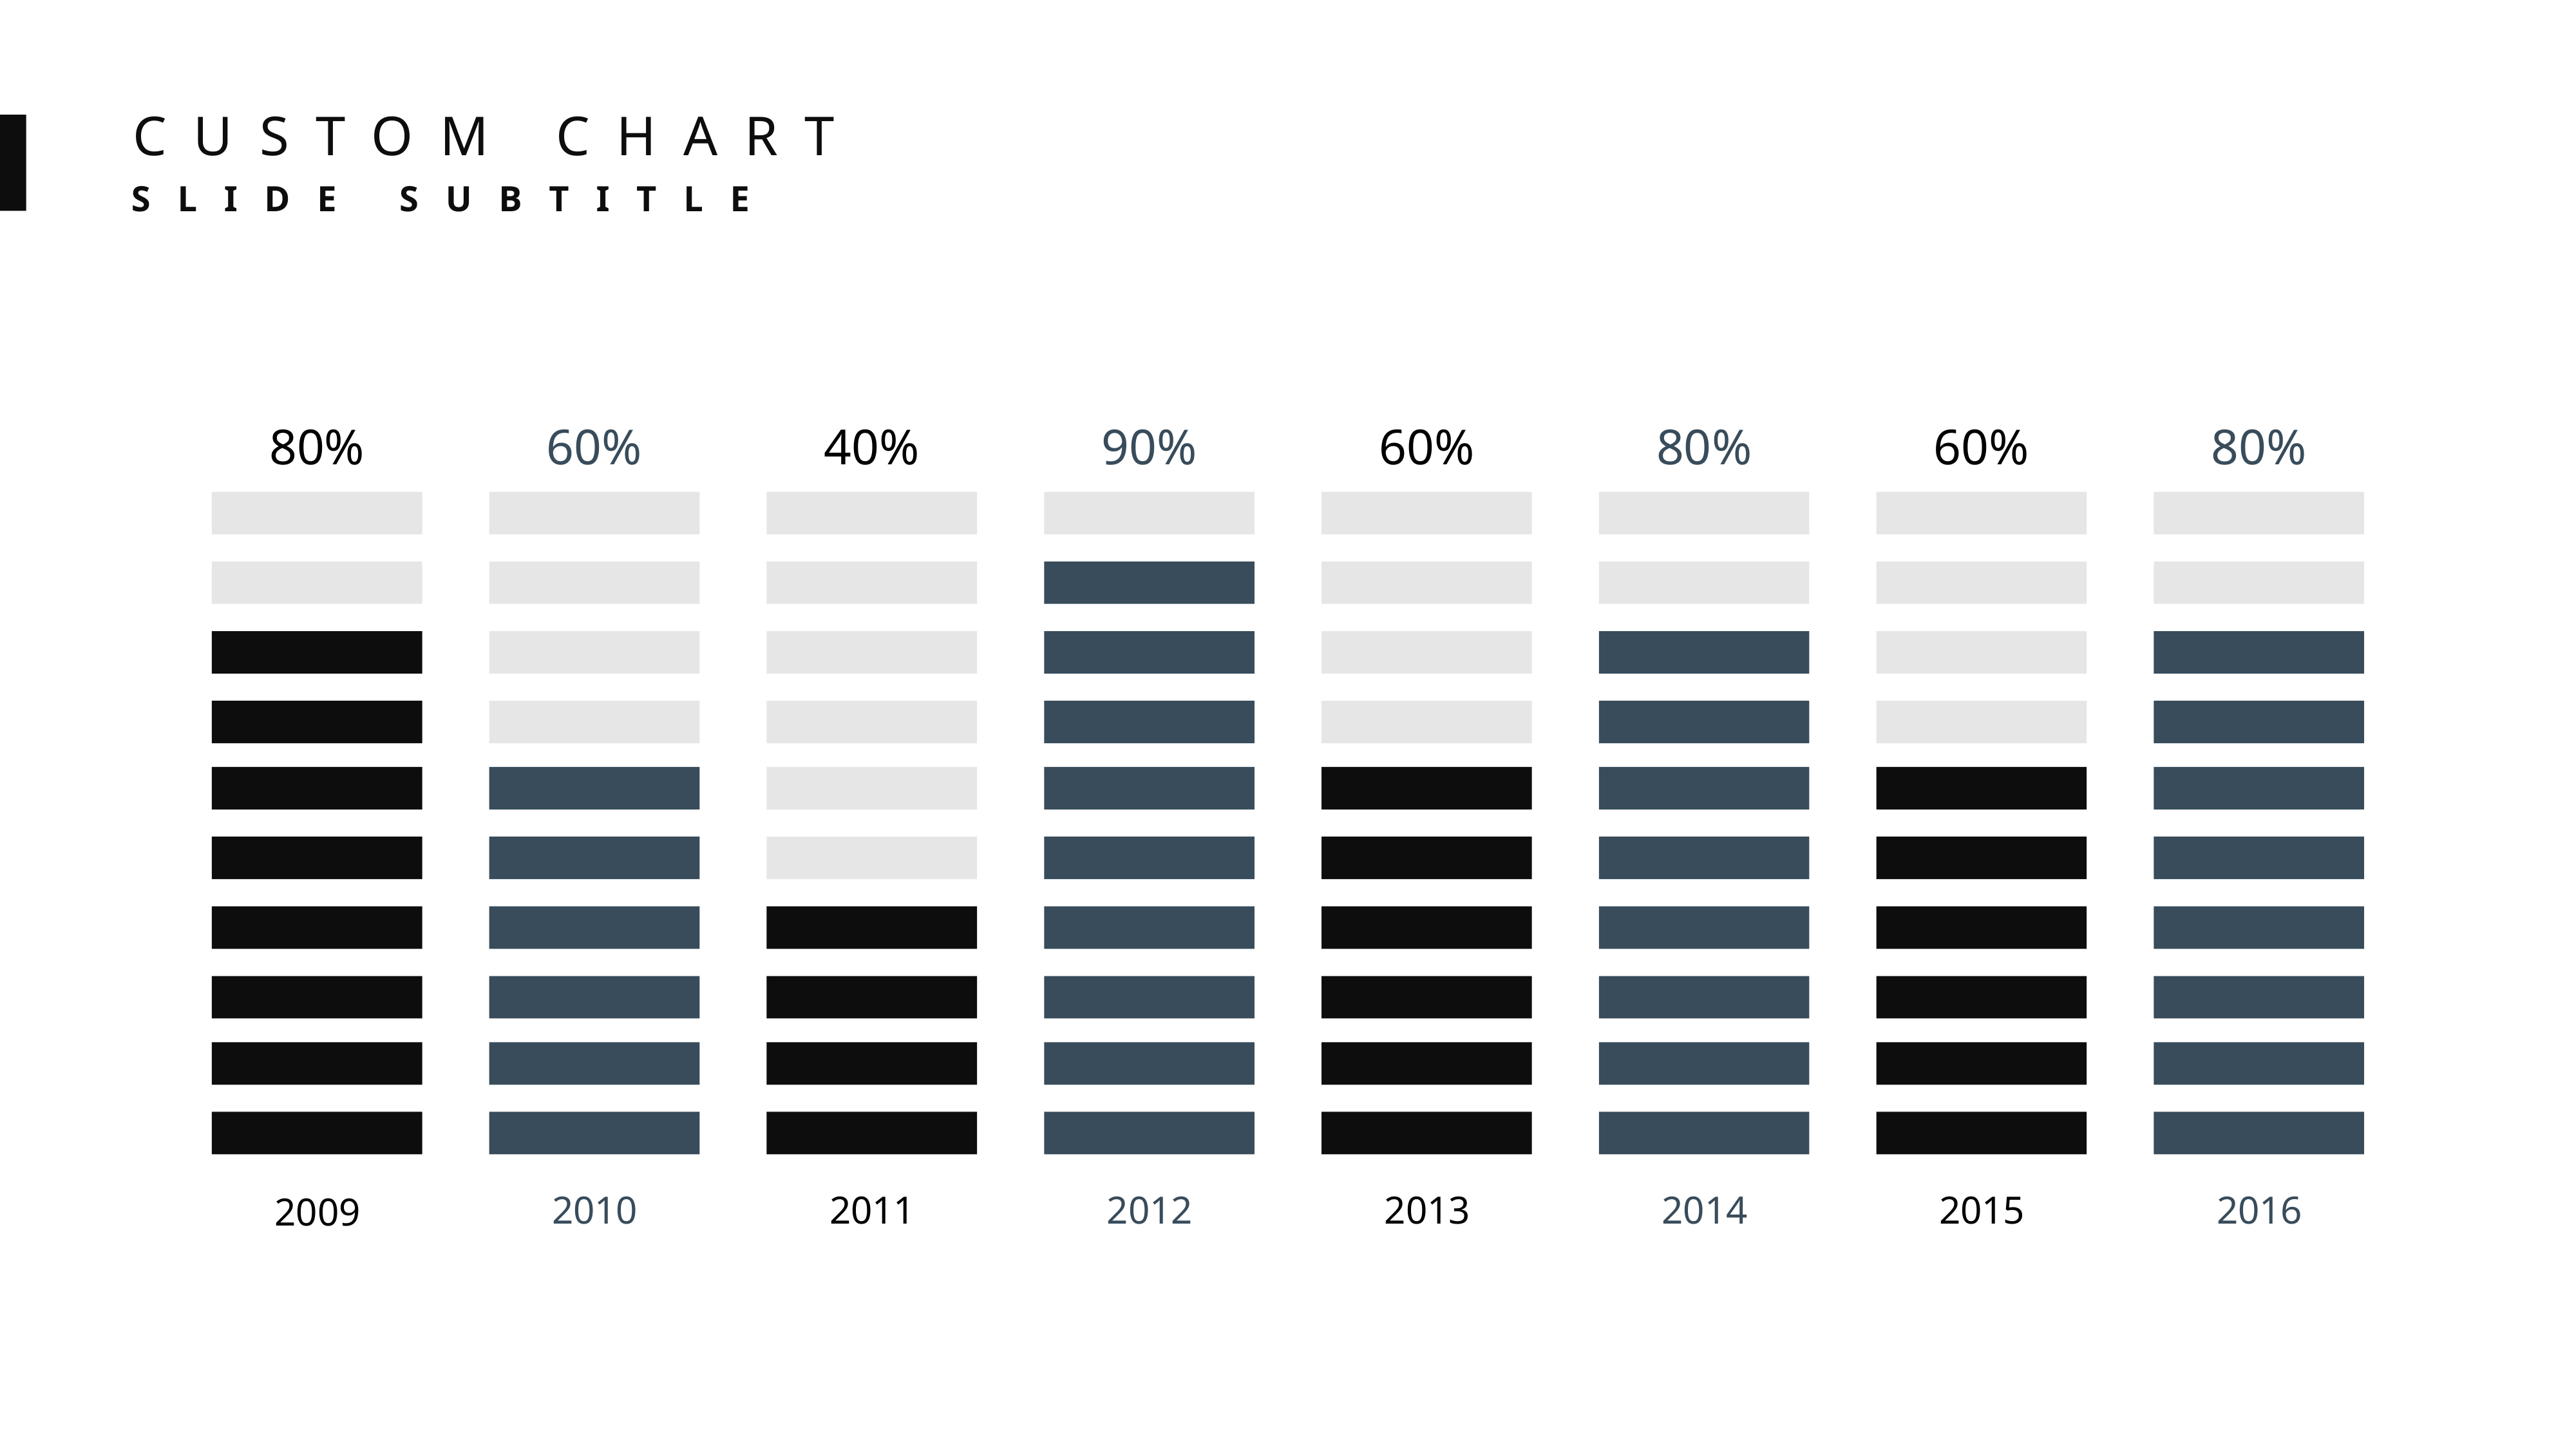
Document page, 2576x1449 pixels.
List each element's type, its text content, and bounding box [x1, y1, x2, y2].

text_box 2013 [1374, 1181, 1480, 1236]
text_box CUSTOM CHART [123, 97, 845, 171]
text_box [489, 766, 700, 810]
text_box [1043, 975, 1255, 1019]
text_box [766, 1111, 978, 1155]
text_box [766, 766, 978, 810]
text_box [1598, 630, 1810, 674]
text_box [211, 700, 423, 744]
text_box [211, 1111, 423, 1155]
text_box [489, 1041, 700, 1085]
text_box [489, 836, 700, 880]
text_box [1598, 700, 1810, 744]
text_box 2014 [1652, 1181, 1757, 1236]
text_box [1043, 630, 1255, 674]
text_box [766, 700, 978, 744]
text_box [1876, 491, 2087, 535]
text_box [766, 1041, 978, 1085]
text_box 60% [1924, 412, 2039, 479]
text_box 2015 [1929, 1181, 2035, 1236]
text_box [1321, 1111, 1533, 1155]
text_box [2153, 766, 2365, 810]
text_box [211, 905, 423, 949]
text_box [1043, 766, 1255, 810]
text_box [1321, 700, 1533, 744]
text_box [1876, 561, 2087, 605]
text_box [1598, 975, 1810, 1019]
text_box [1876, 905, 2087, 949]
text_box [766, 491, 978, 535]
text_box [2153, 836, 2365, 880]
text_box [766, 975, 978, 1019]
text_box [211, 491, 423, 535]
text_box [0, 114, 27, 211]
text_box [1876, 766, 2087, 810]
text_box [1043, 700, 1255, 744]
text_box [489, 630, 700, 674]
text_box [211, 561, 423, 605]
text_box [211, 1041, 423, 1085]
text_box [1876, 975, 2087, 1019]
text_box [1598, 561, 1810, 605]
text_box [489, 561, 700, 605]
text_box [2153, 630, 2365, 674]
text_box 80% [260, 412, 375, 479]
text_box [1876, 1041, 2087, 1085]
text_box [1876, 836, 2087, 880]
text_box [489, 491, 700, 535]
text_box [766, 630, 978, 674]
text_box [211, 766, 423, 810]
text_box [1876, 700, 2087, 744]
text_box SLIDE SUBTITLE [122, 171, 761, 223]
text_box [1043, 836, 1255, 880]
text_box [489, 700, 700, 744]
text_box [1043, 905, 1255, 949]
text_box 40% [814, 412, 929, 479]
text_box 60% [1369, 412, 1484, 479]
text_box [1598, 836, 1810, 880]
text_box 2009 [265, 1184, 370, 1238]
text_box [2153, 905, 2365, 949]
text_box [1321, 975, 1533, 1019]
text_box 2011 [820, 1181, 925, 1236]
text_box [211, 630, 423, 674]
text_box [1598, 905, 1810, 949]
text_box [2153, 1041, 2365, 1085]
text_box [1598, 491, 1810, 535]
text_box 80% [2201, 412, 2316, 479]
text_box [766, 561, 978, 605]
text_box [211, 975, 423, 1019]
text_box 2010 [542, 1181, 648, 1236]
text_box [211, 836, 423, 880]
text_box [489, 975, 700, 1019]
text_box [2153, 975, 2365, 1019]
text_box [1321, 905, 1533, 949]
text_box [2153, 1111, 2365, 1155]
text_box [1321, 491, 1533, 535]
text_box [1321, 561, 1533, 605]
text_box [1876, 630, 2087, 674]
text_box [766, 905, 978, 949]
text_box [1598, 1041, 1810, 1085]
text_box [1321, 766, 1533, 810]
text_box [1043, 1111, 1255, 1155]
text_box [1321, 1041, 1533, 1085]
text_box 80% [1647, 412, 1762, 479]
text_box [766, 836, 978, 880]
text_box 60% [536, 412, 652, 479]
text_box [1598, 766, 1810, 810]
text_box [1598, 1111, 1810, 1155]
text_box [1043, 1041, 1255, 1085]
text_box [1321, 630, 1533, 674]
text_box [2153, 491, 2365, 535]
text_box [489, 905, 700, 949]
text_box 2016 [2207, 1181, 2313, 1236]
text_box 90% [1092, 412, 1207, 479]
text_box [489, 1111, 700, 1155]
text_box 2012 [1097, 1181, 1202, 1236]
text_box [1043, 491, 1255, 535]
text_box [1876, 1111, 2087, 1155]
text_box [2153, 700, 2365, 744]
text_box [2153, 561, 2365, 605]
text_box [1321, 836, 1533, 880]
text_box [1043, 561, 1255, 605]
